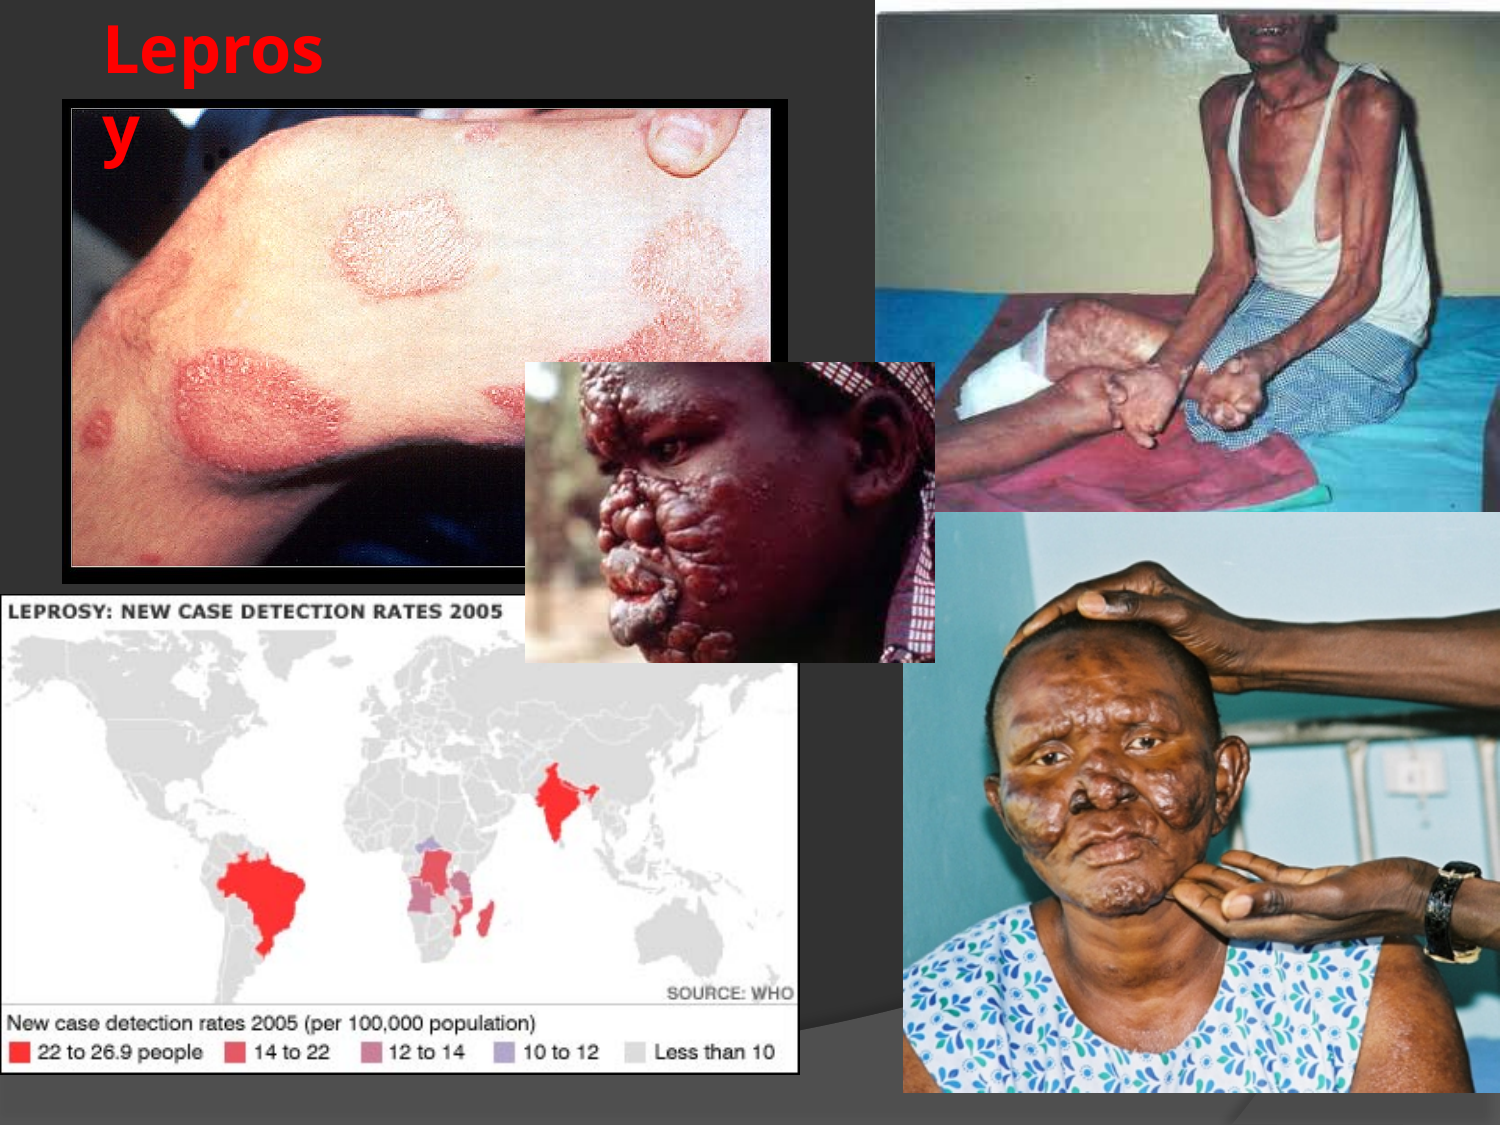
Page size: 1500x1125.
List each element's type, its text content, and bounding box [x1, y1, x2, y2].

picture [0, 593, 801, 1076]
picture [62, 0, 1500, 1093]
text_box Leprosy [87, 0, 363, 97]
